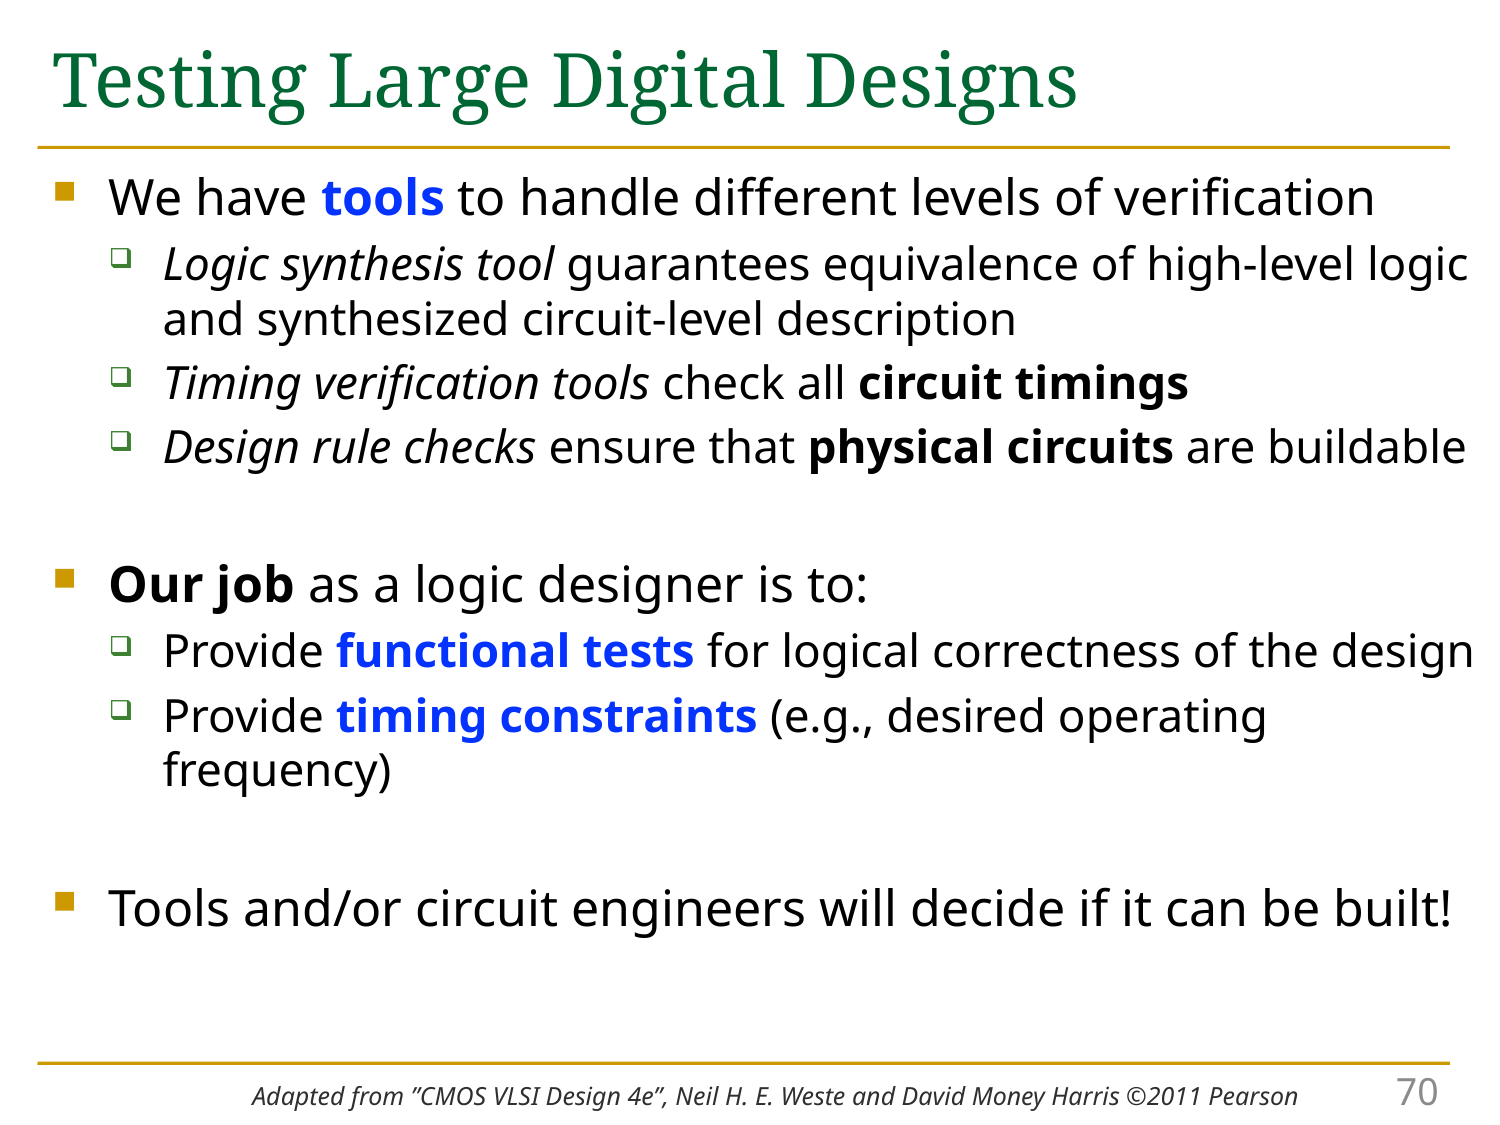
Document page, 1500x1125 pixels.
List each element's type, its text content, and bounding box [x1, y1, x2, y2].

text_box Adapted from ”CMOS VLSI Design 4e”, Neil H. E. Weste and David Money Harris ©2011 Pearson [237, 1073, 1357, 1118]
list We have tools to handle different levels of verification Logic synthesis tool guarantees equivalence of high-level logic and synthesized circuit-level description Timing verification tools check all circuit timings Design rule checks ensure that physical circuits are buildable Our job as a logic designer is to: Provide functional tests for logical correctness of the design Provide timing constraints (e.g., desired operating frequency) Tools and/or circuit engineers will decide if it can be built! [37, 158, 1500, 1064]
title Testing Large Digital Designs [37, 24, 1450, 158]
slide_number 70 [1116, 1063, 1454, 1124]
